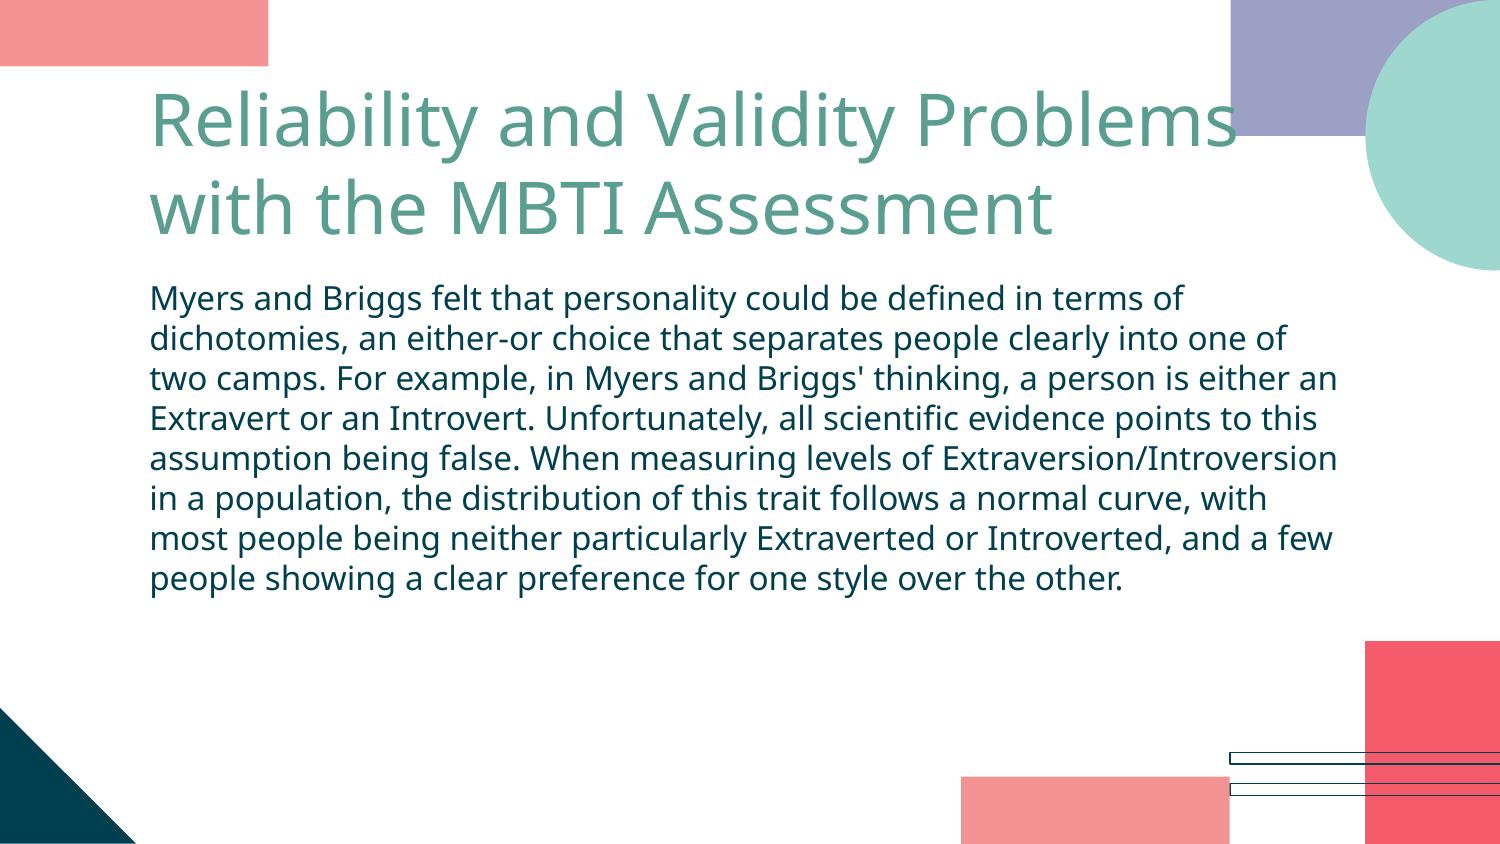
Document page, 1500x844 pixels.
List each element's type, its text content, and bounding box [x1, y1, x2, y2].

title Reliability and Validity Problems with the MBTI Assessment [134, 114, 1366, 209]
list Myers and Briggs felt that personality could be defined in terms of dichotomies, an either-or choice that separates people clearly into one of two camps. For example, in Myers and Briggs' thinking, a person is either an Extravert or an Introvert. Unfortunately, all scientific evidence points to this assumption being false. When measuring levels of Extraversion/Introversion in a population, the distribution of this trait follows a normal curve, with most people being neither particularly Extraverted or Introverted, and a few people showing a clear preference for one style over the other. [134, 262, 1366, 805]
